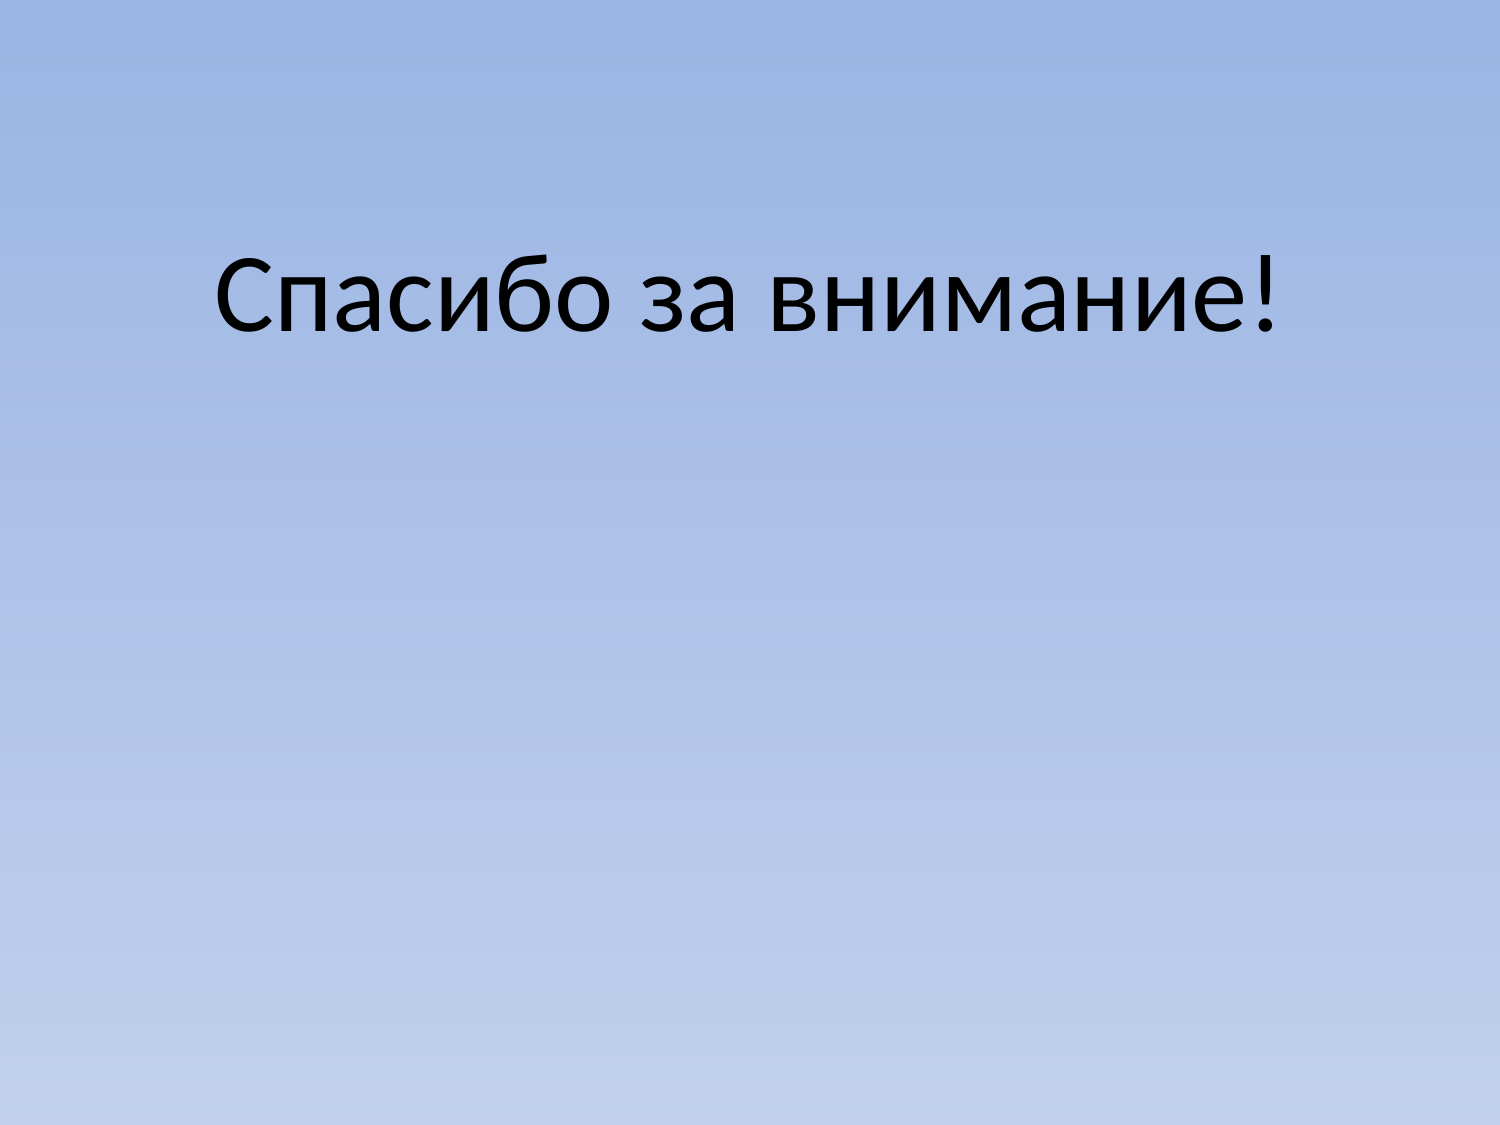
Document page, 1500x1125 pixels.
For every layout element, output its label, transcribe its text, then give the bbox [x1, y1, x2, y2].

title Спасибо за внимание! [75, 45, 1425, 528]
